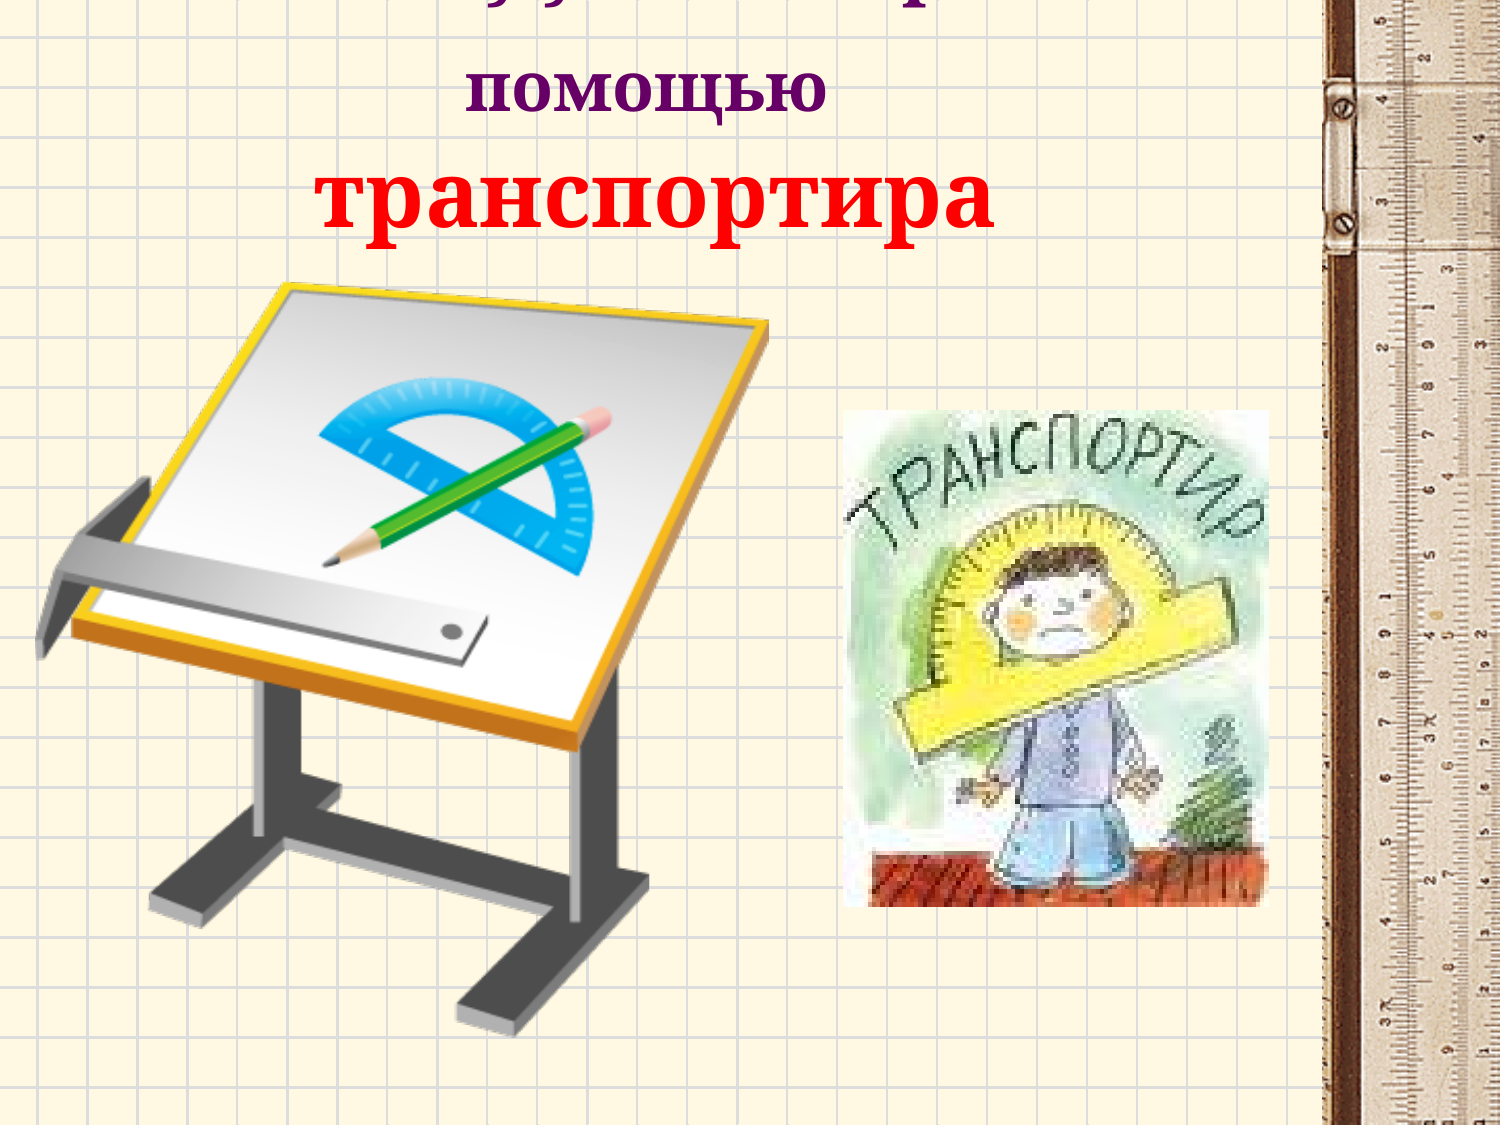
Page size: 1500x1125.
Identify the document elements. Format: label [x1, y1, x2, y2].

text_box [0, 0, 1500, 1125]
picture [843, 409, 1270, 907]
picture [34, 280, 769, 1038]
